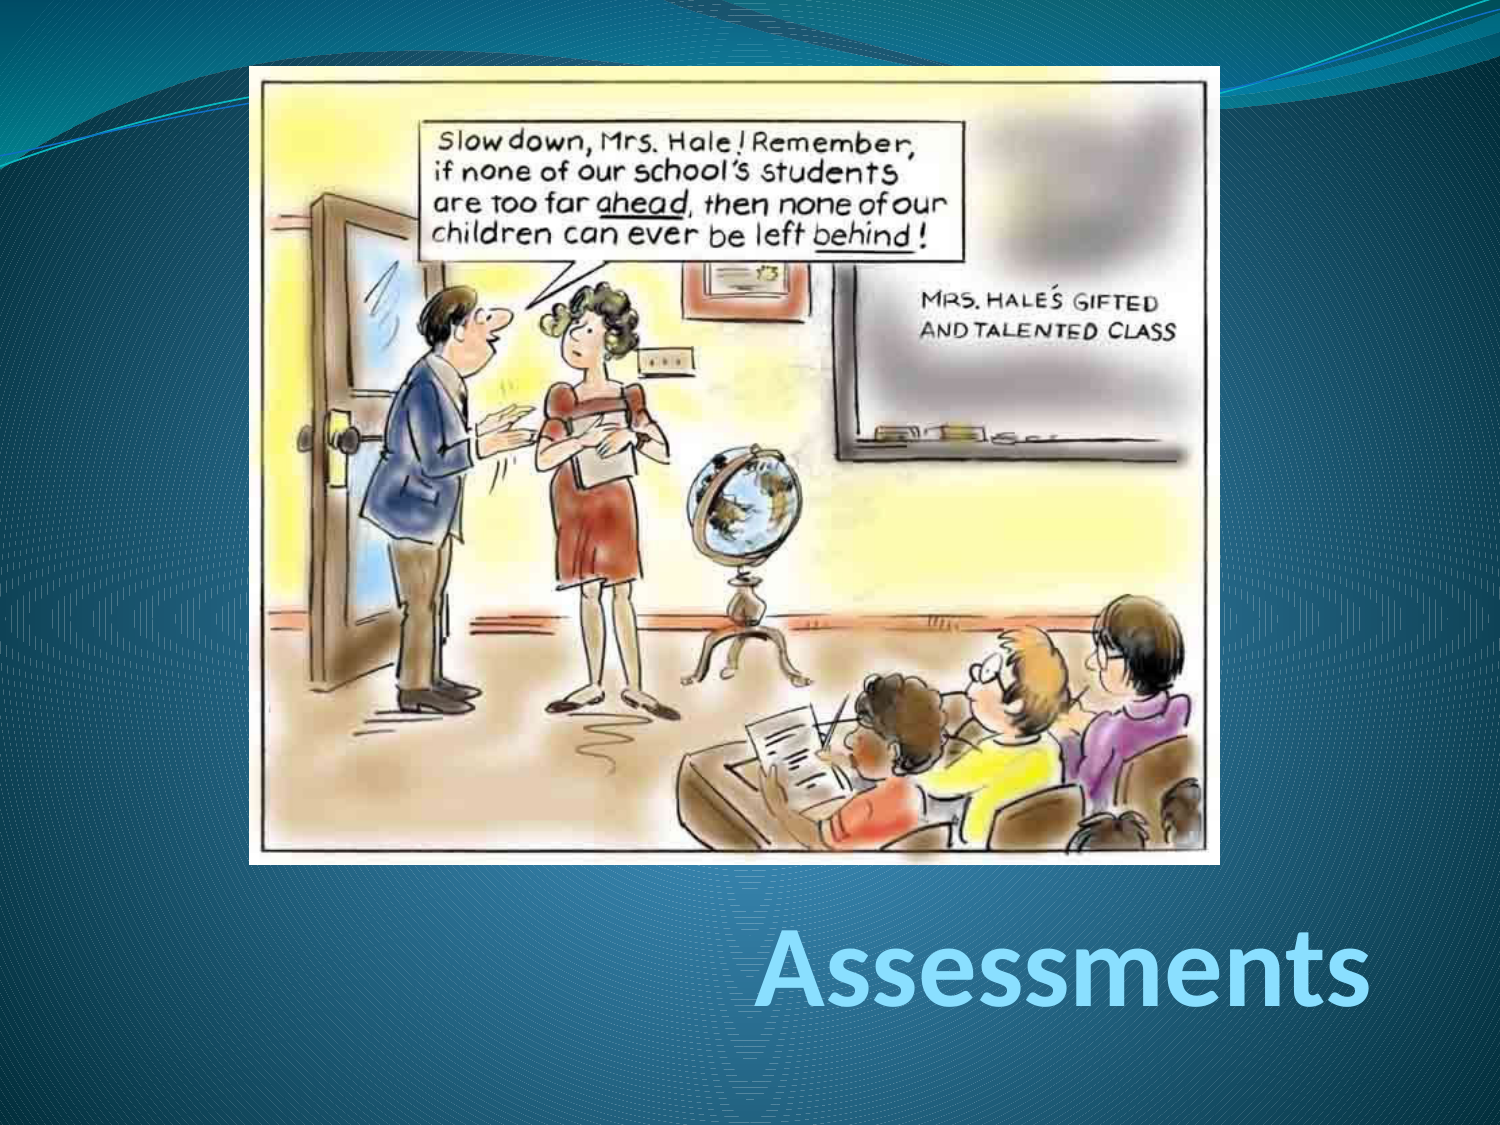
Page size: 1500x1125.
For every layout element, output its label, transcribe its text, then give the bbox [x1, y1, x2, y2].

picture [249, 65, 1221, 866]
title Assessments [87, 730, 1376, 1031]
